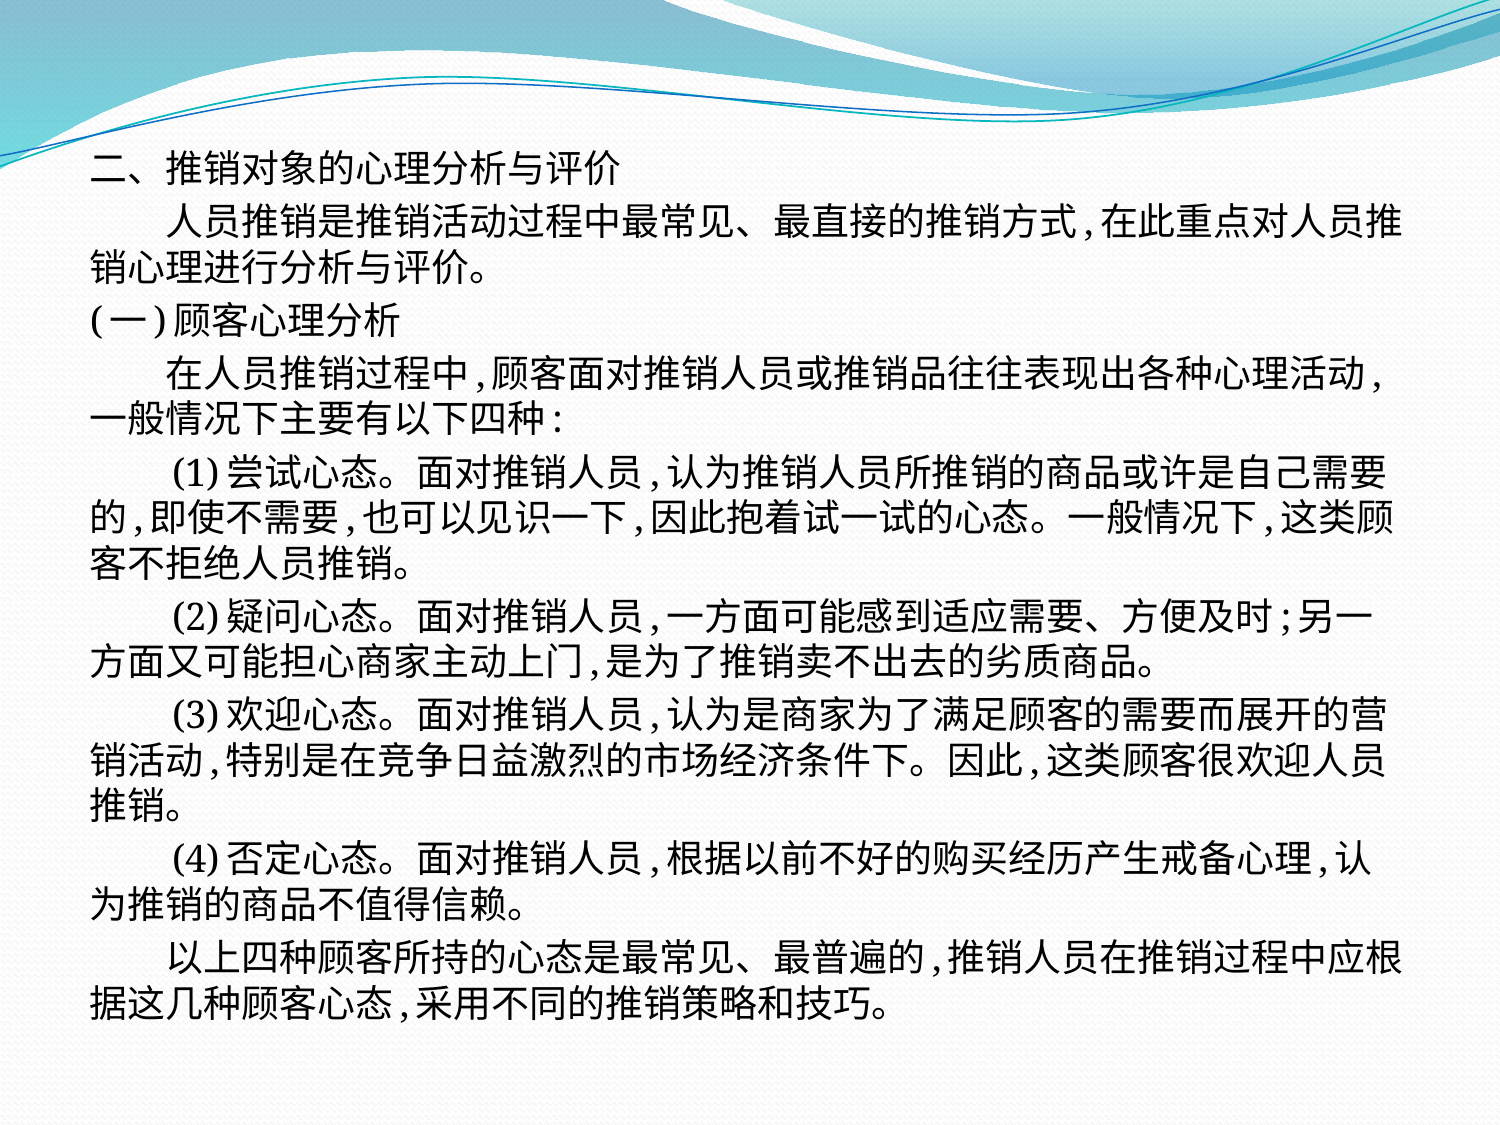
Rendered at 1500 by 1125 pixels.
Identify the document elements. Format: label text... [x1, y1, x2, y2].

list 二、推销对象的心理分析与评价 人员推销是推销活动过程中最常见、最直接的推销方式,在此重点对人员推销心理进行分析与评价。 (一)顾客心理分析 在人员推销过程中,顾客面对推销人员或推销品往往表现出各种心理活动,一般情况下主要有以下四种: (1)尝试心态。面对推销人员,认为推销人员所推销的商品或许是自己需要的,即使不需要,也可以见识一下,因此抱着试一试的心态。一般情况下,这类顾客不拒绝人员推销。 (2)疑问心态。面对推销人员,一方面可能感到适应需要、方便及时;另一方面又可能担心商家主动上门,是为了推销卖不出去的劣质商品。 (3)欢迎心态。面对推销人员,认为是商家为了满足顾客的需要而展开的营销活动,特别是在竞争日益激烈的市场经济条件下。因此,这类顾客很欢迎人员推销。 (4)否定心态。面对推销人员,根据以前不好的购买经历产生戒备心理,认为推销的商品不值得信赖。 以上四种顾客所持的心态是最常见、最普遍的,推销人员在推销过程中应根据这几种顾客心态,采用不同的推销策略和技巧。 [75, 137, 1425, 1038]
